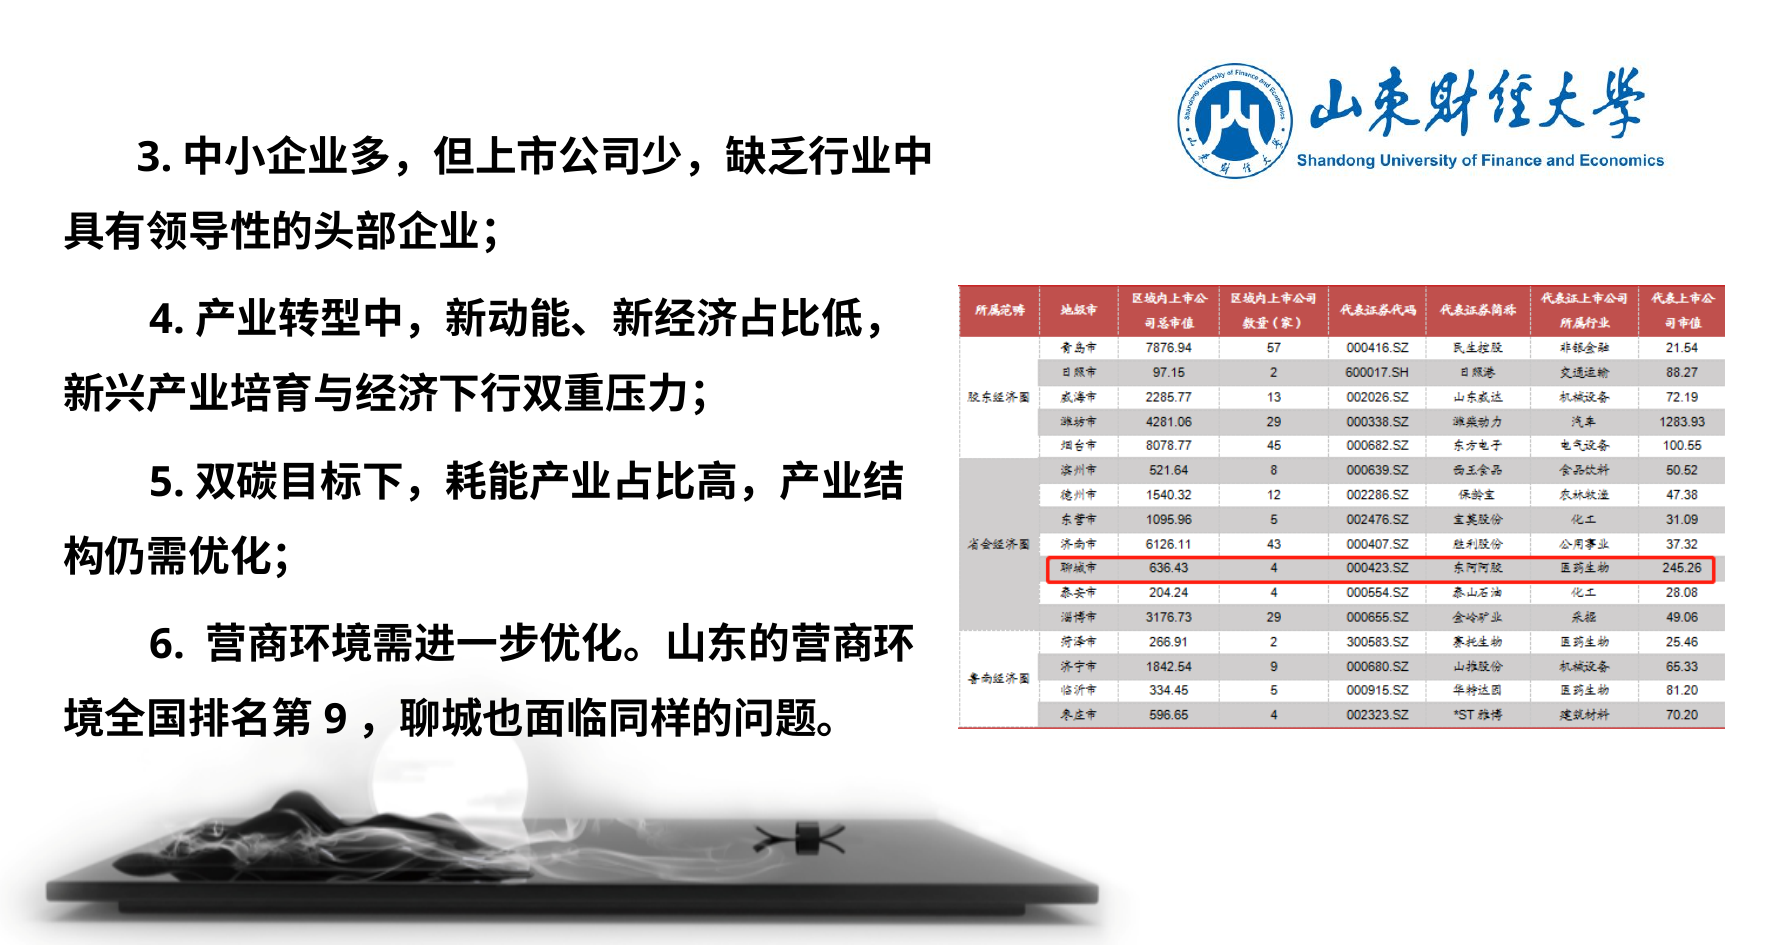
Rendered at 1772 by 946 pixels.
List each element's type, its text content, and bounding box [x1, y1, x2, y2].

picture [1160, 34, 1688, 203]
picture [0, 284, 1725, 945]
text_box 3.中小企业多，但上市公司少，缺乏行业中具有领导性的头部企业； 4.产业转型中，新动能、新经济占比低，新兴产业培育与经济下行双重压力； 5.双碳目标下，耗能产业占比高，产业结构仍需优化； 6. 营商环境需进一步优化。山东的营商环境全国排名第9，聊城也面临同样的问题。 [48, 97, 959, 630]
